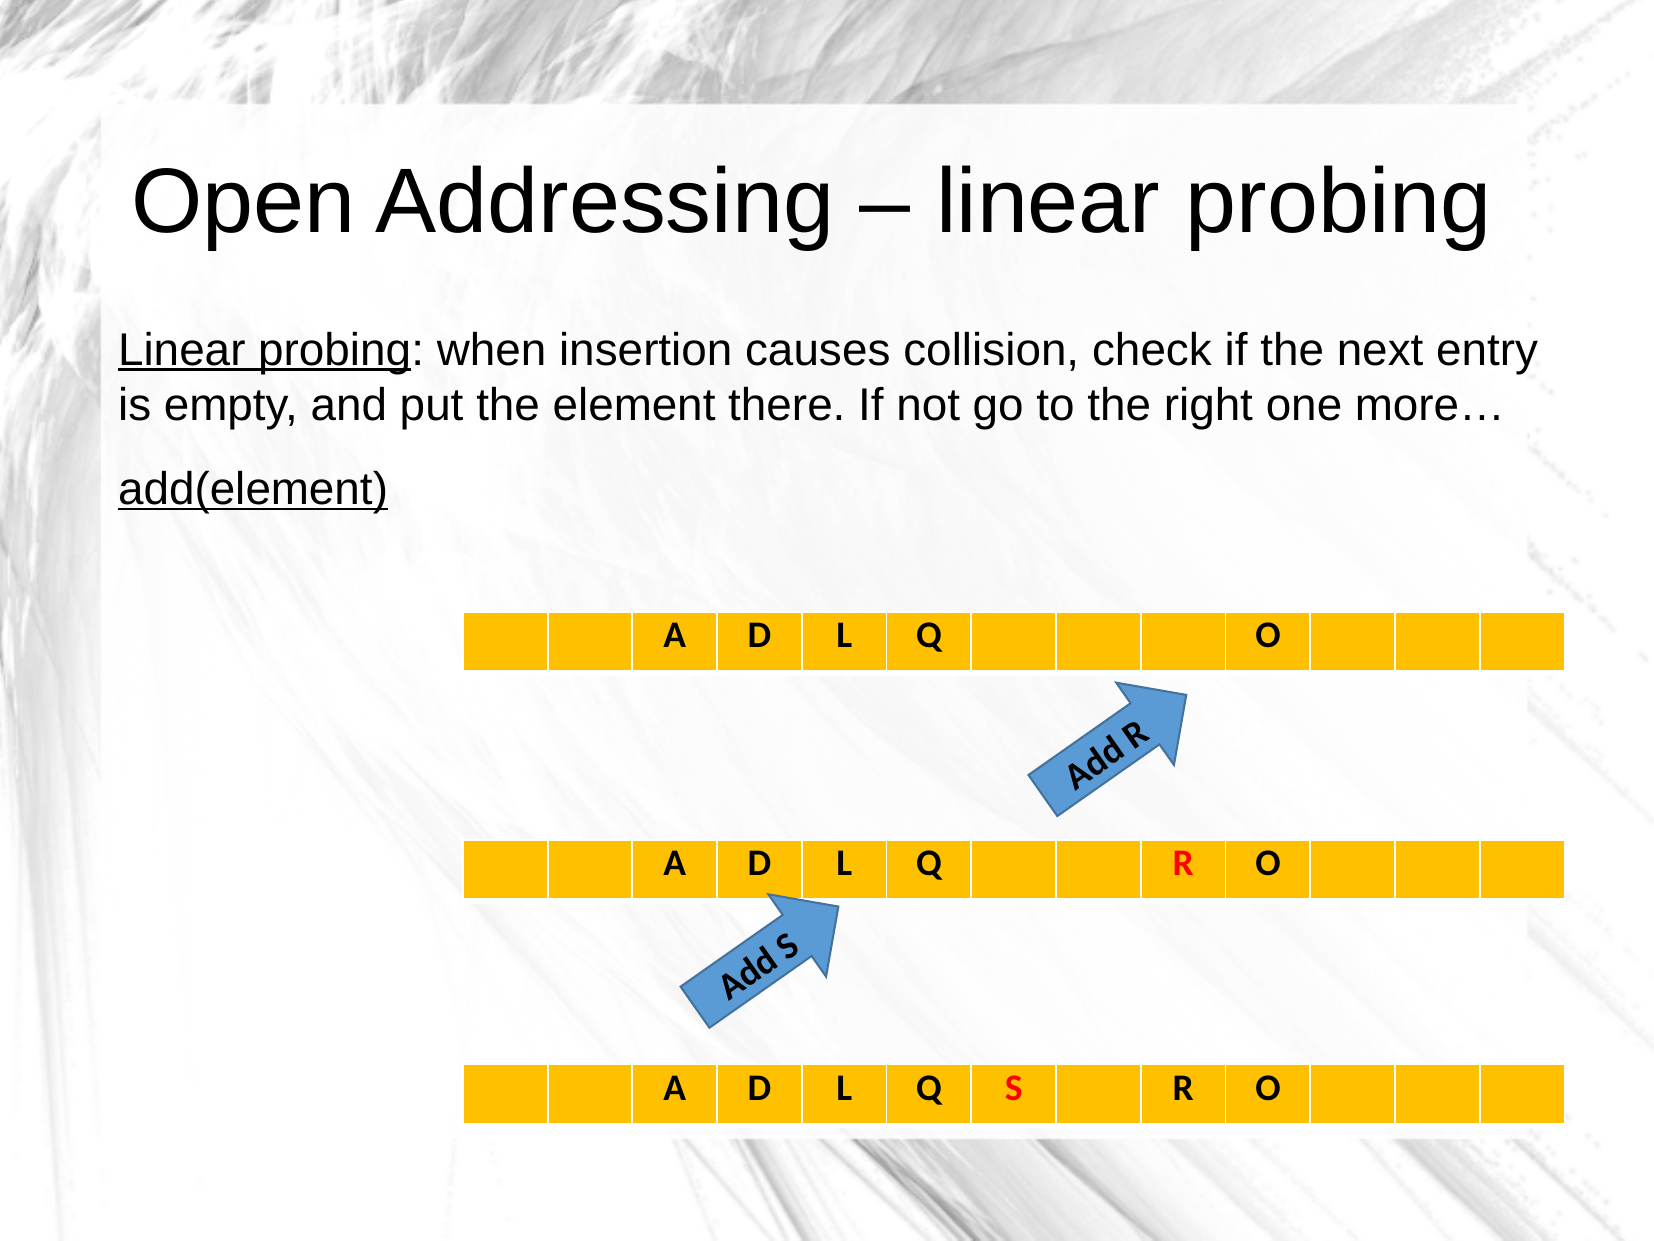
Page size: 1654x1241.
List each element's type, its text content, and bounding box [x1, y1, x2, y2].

table_header [549, 1065, 631, 1123]
table_header [1311, 841, 1394, 898]
table_header [1481, 613, 1564, 670]
table_header L [803, 613, 886, 670]
table_header [1396, 1065, 1479, 1123]
table_header [464, 613, 547, 670]
table_header O [1226, 841, 1309, 898]
table_header [1057, 613, 1140, 670]
table_header A [633, 841, 716, 898]
table_header [1057, 841, 1140, 898]
picture [0, 0, 1654, 1241]
table_header D [718, 1065, 801, 1123]
table_header L [803, 841, 886, 898]
table_header [972, 613, 1055, 670]
table_header A [633, 1065, 716, 1123]
table_header A [633, 613, 716, 670]
table_header [1481, 841, 1564, 898]
table_header [1142, 613, 1225, 670]
list Linear probing: when insertion causes collision, check if the next entry is empty, and put the element there. If not go to the right one more… add(element) [118, 319, 1571, 1102]
table_header S [972, 1065, 1055, 1123]
table_header D [718, 841, 801, 898]
table_header [1311, 1065, 1394, 1123]
table_header [1057, 1065, 1140, 1123]
table_header L [803, 1065, 886, 1123]
table_header Q [887, 1065, 970, 1123]
table_header [549, 613, 631, 670]
table_header [1396, 613, 1479, 670]
table_header [464, 1065, 547, 1123]
table_header Q [887, 841, 970, 898]
text_box Add S [679, 892, 840, 1030]
table_header R [1142, 1065, 1225, 1123]
table_header [972, 841, 1055, 898]
text_box Add R [1027, 681, 1188, 818]
table_header [1481, 1065, 1564, 1123]
table_header [1396, 841, 1479, 898]
title Open Addressing – linear probing [118, 112, 1506, 281]
table_header D [718, 613, 801, 670]
table_header [464, 841, 547, 898]
table_header O [1226, 1065, 1309, 1123]
table_header [1311, 613, 1394, 670]
table_header Q [887, 613, 970, 670]
table_header [549, 841, 631, 898]
table_header O [1226, 613, 1309, 670]
table_header R [1142, 841, 1225, 898]
